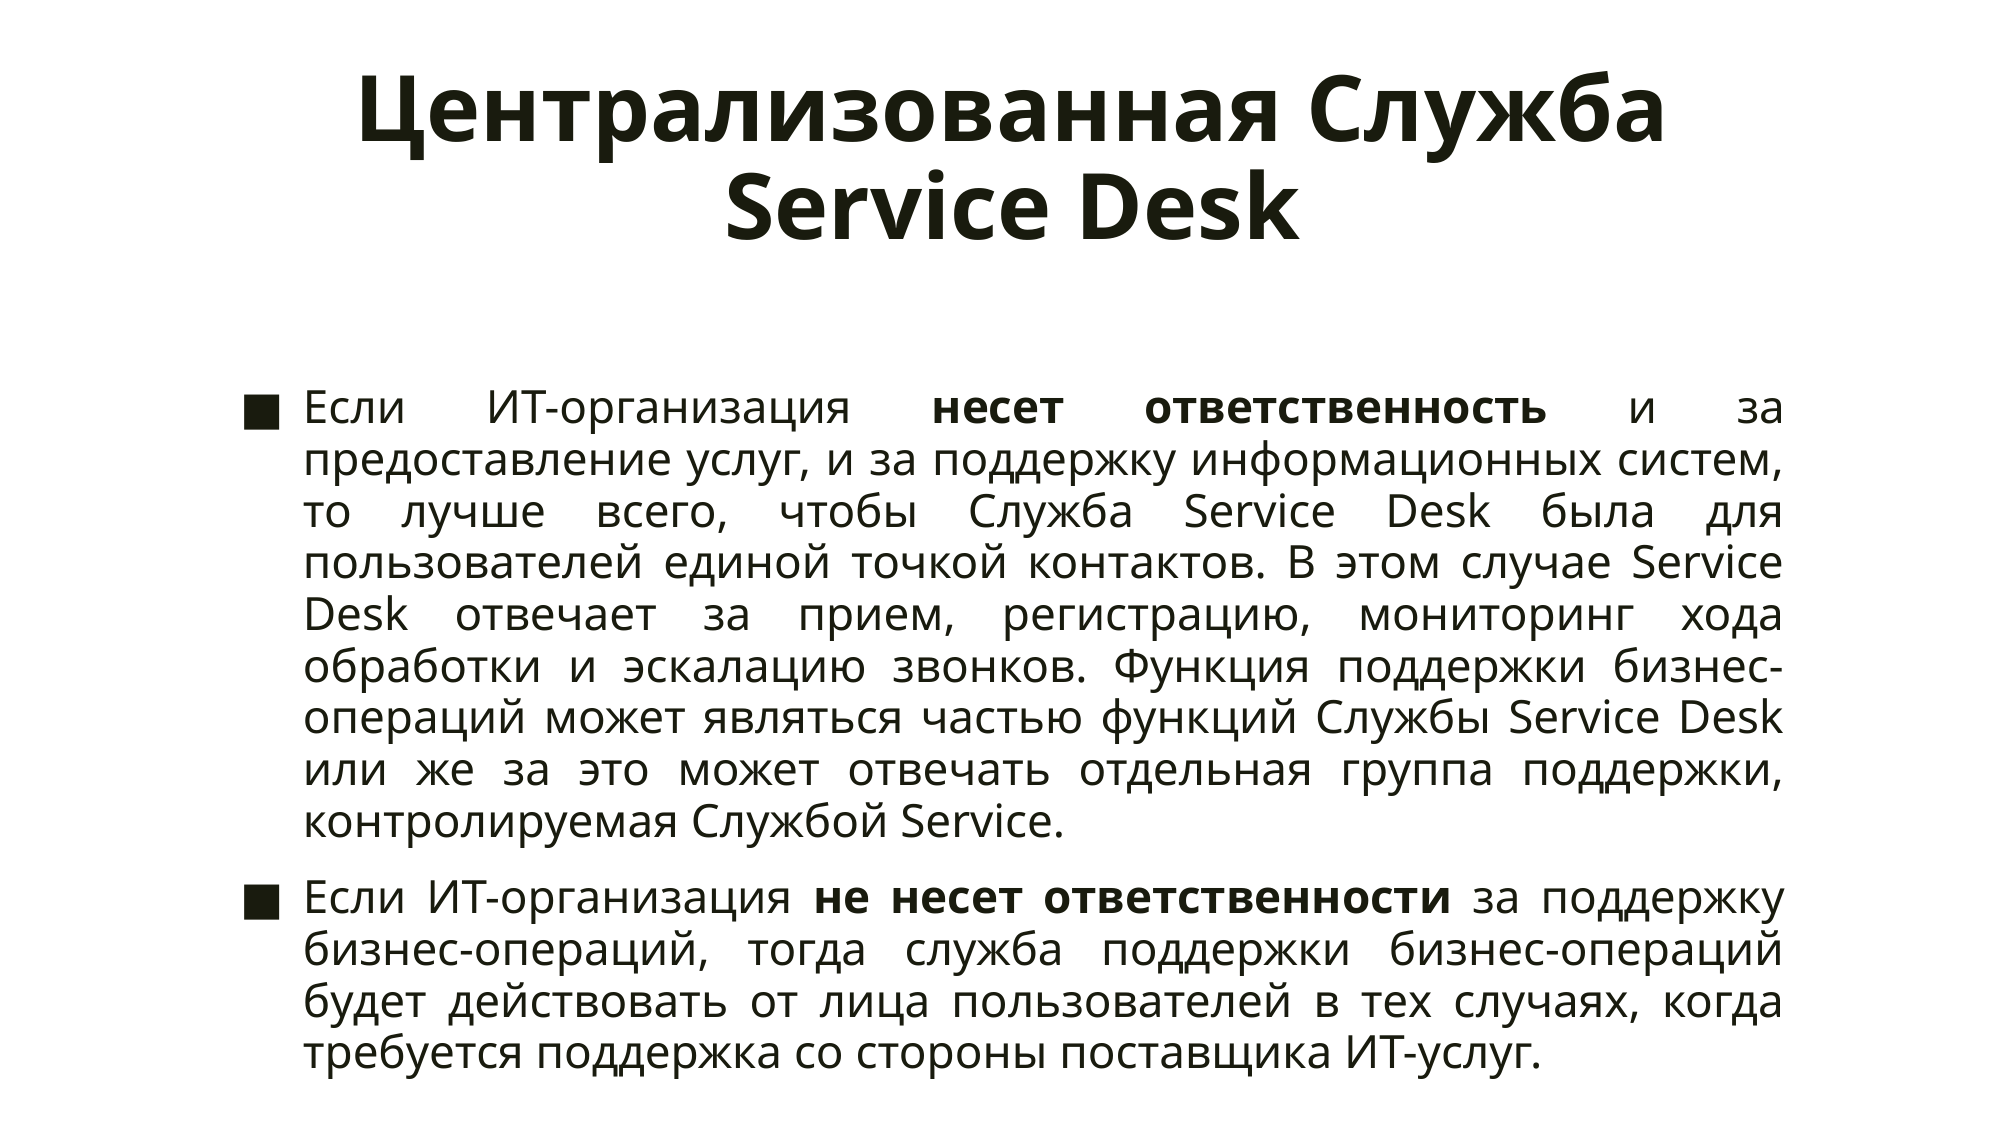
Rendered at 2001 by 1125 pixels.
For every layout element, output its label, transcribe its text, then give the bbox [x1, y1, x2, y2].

title Централизованная Служба Service Desk [225, 55, 1800, 300]
list Если ИТ-организация несет ответственность и за предоставление услуг, и за поддержку информационных систем, то лучше всего, чтобы Служба Service Desk была для пользователей единой точкой контактов. В этом случае Service Desk отвечает за прием, регистрацию, мониторинг хода обработки и эскалацию звонков. Функция поддержки бизнес-операций может являться частью функций Службы Service Desk или же за это может отвечать отдельная группа поддержки, контролируемая Службой Service. Если ИТ-организация не несет ответственности за поддержку бизнес-операций, тогда служба поддержки бизнес-операций будет действовать от лица пользователей в тех случаях, когда требуется поддержка со стороны поставщика ИТ-услуг. [225, 375, 1800, 963]
